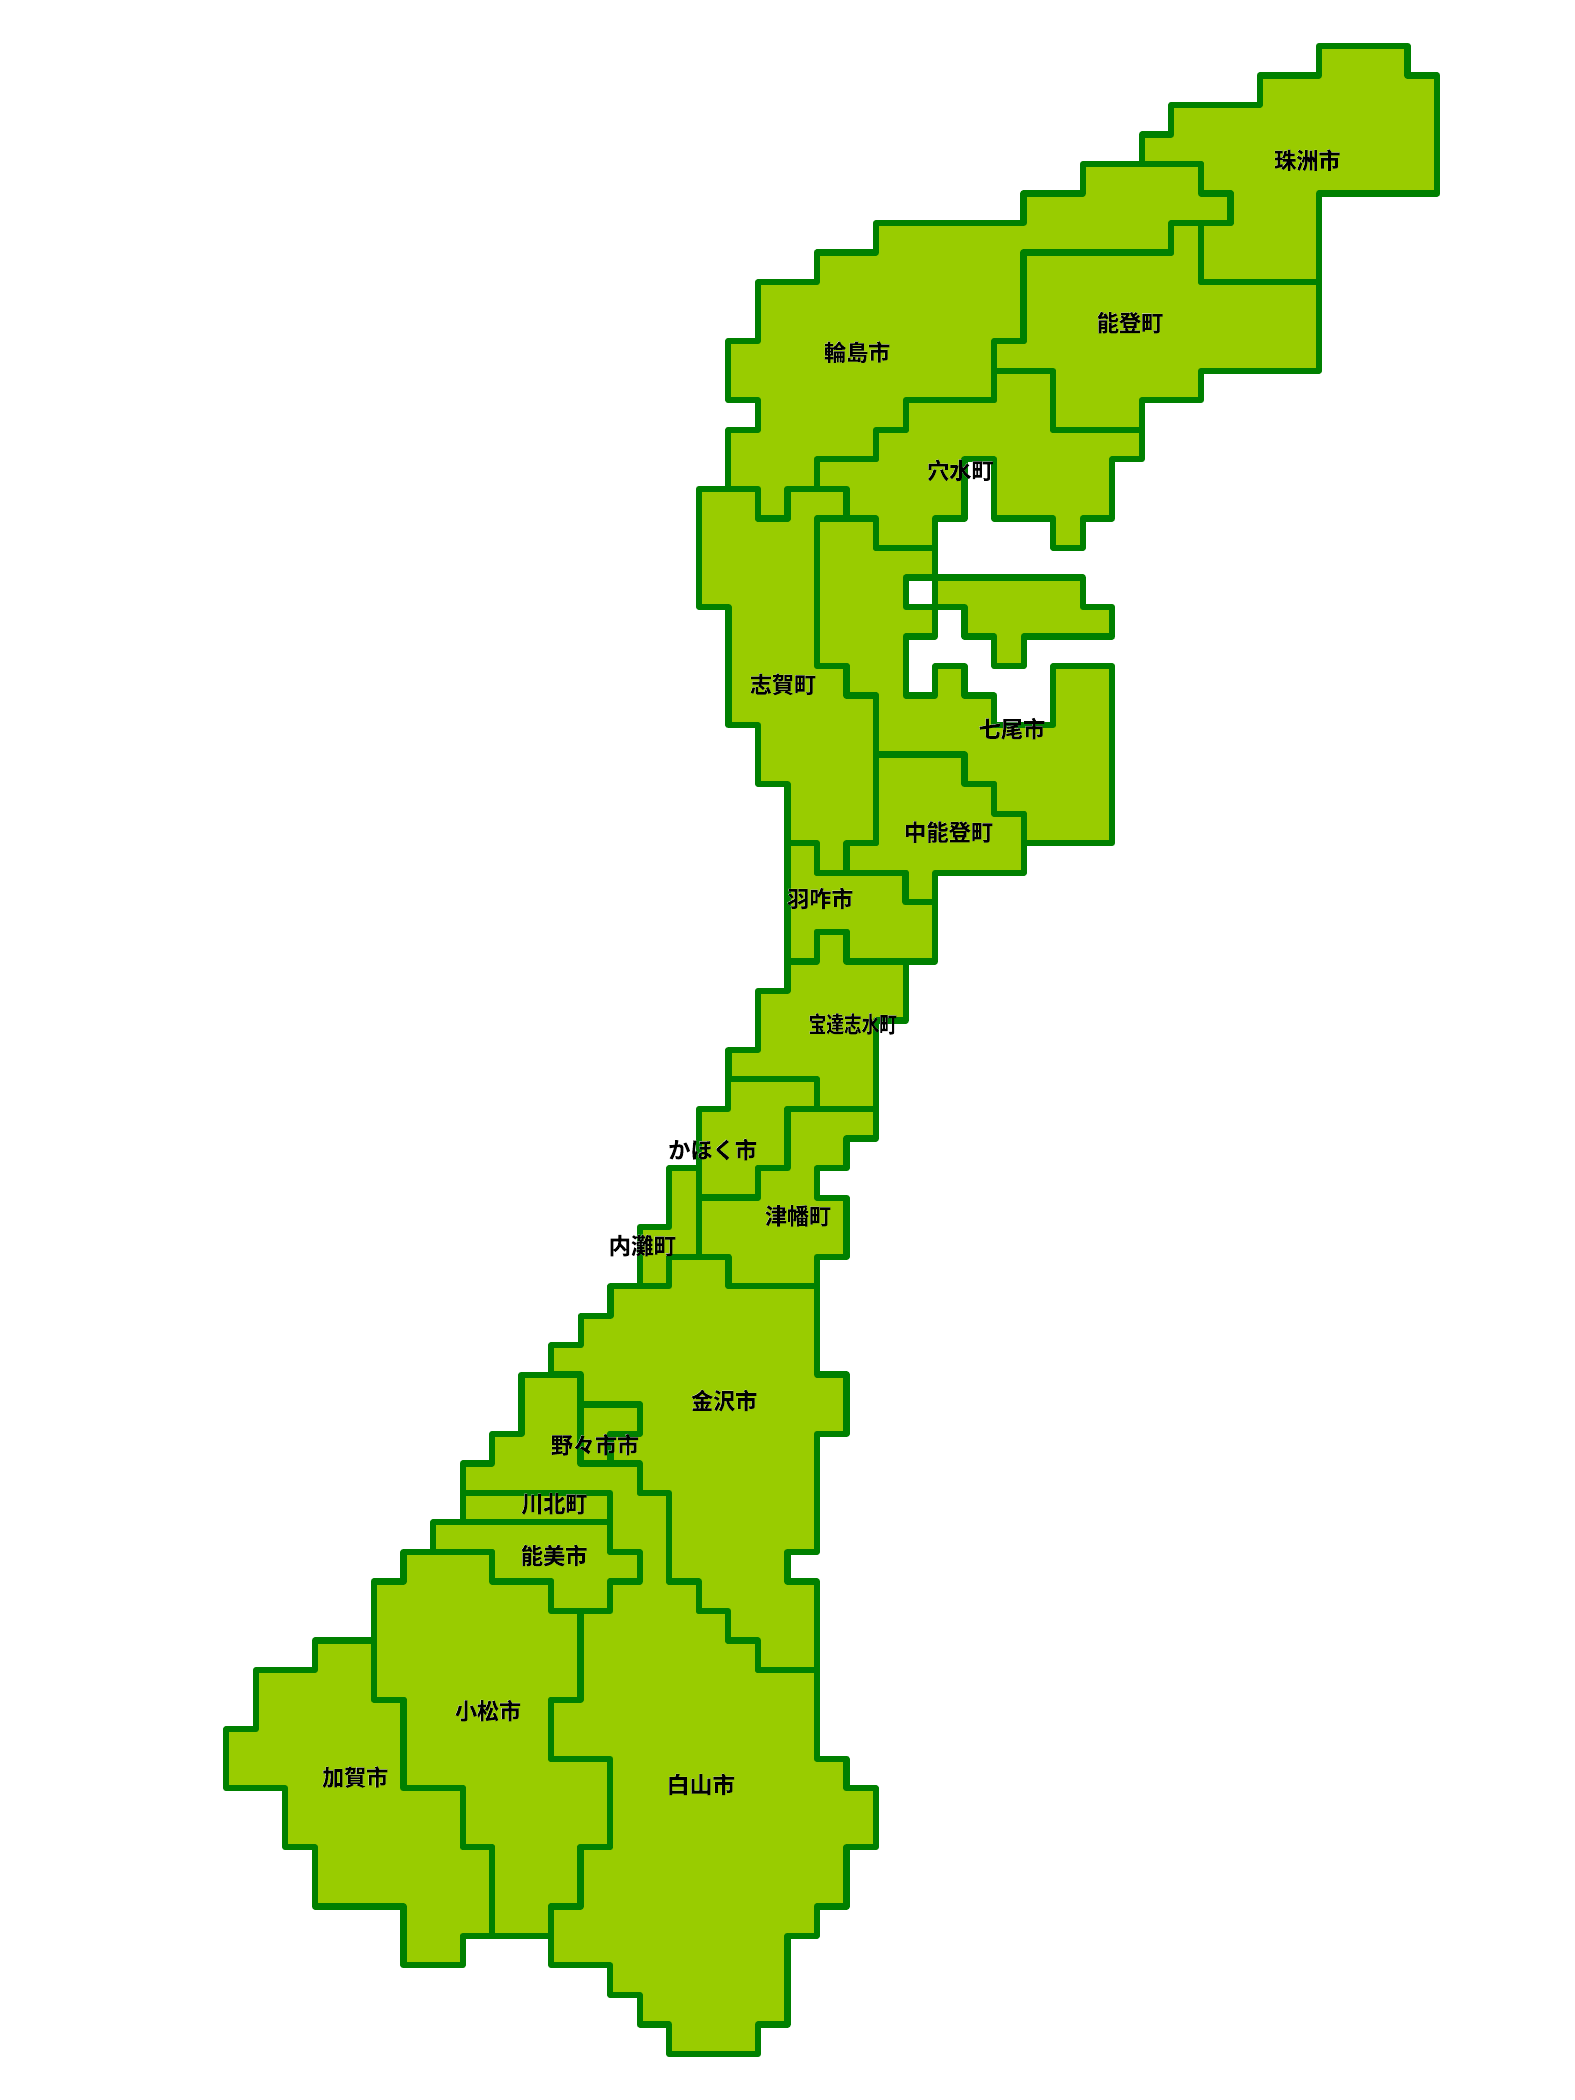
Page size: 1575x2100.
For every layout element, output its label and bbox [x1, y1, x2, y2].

text_box [905, 820, 993, 844]
text_box [927, 459, 994, 482]
text_box [809, 1012, 897, 1036]
text_box [551, 1433, 639, 1456]
text_box [824, 340, 890, 364]
text_box [765, 1204, 831, 1227]
text_box [669, 1138, 757, 1161]
text_box [610, 1234, 676, 1257]
text_box [979, 717, 1045, 740]
text_box [691, 1389, 757, 1412]
text_box [322, 1765, 388, 1789]
text_box [787, 887, 853, 910]
text_box [226, 45, 1438, 2055]
text_box [454, 1699, 521, 1722]
text_box [750, 673, 816, 696]
text_box [521, 1492, 587, 1515]
text_box [668, 1773, 735, 1796]
text_box [521, 1544, 587, 1567]
text_box [1097, 311, 1163, 334]
text_box [1274, 148, 1340, 172]
